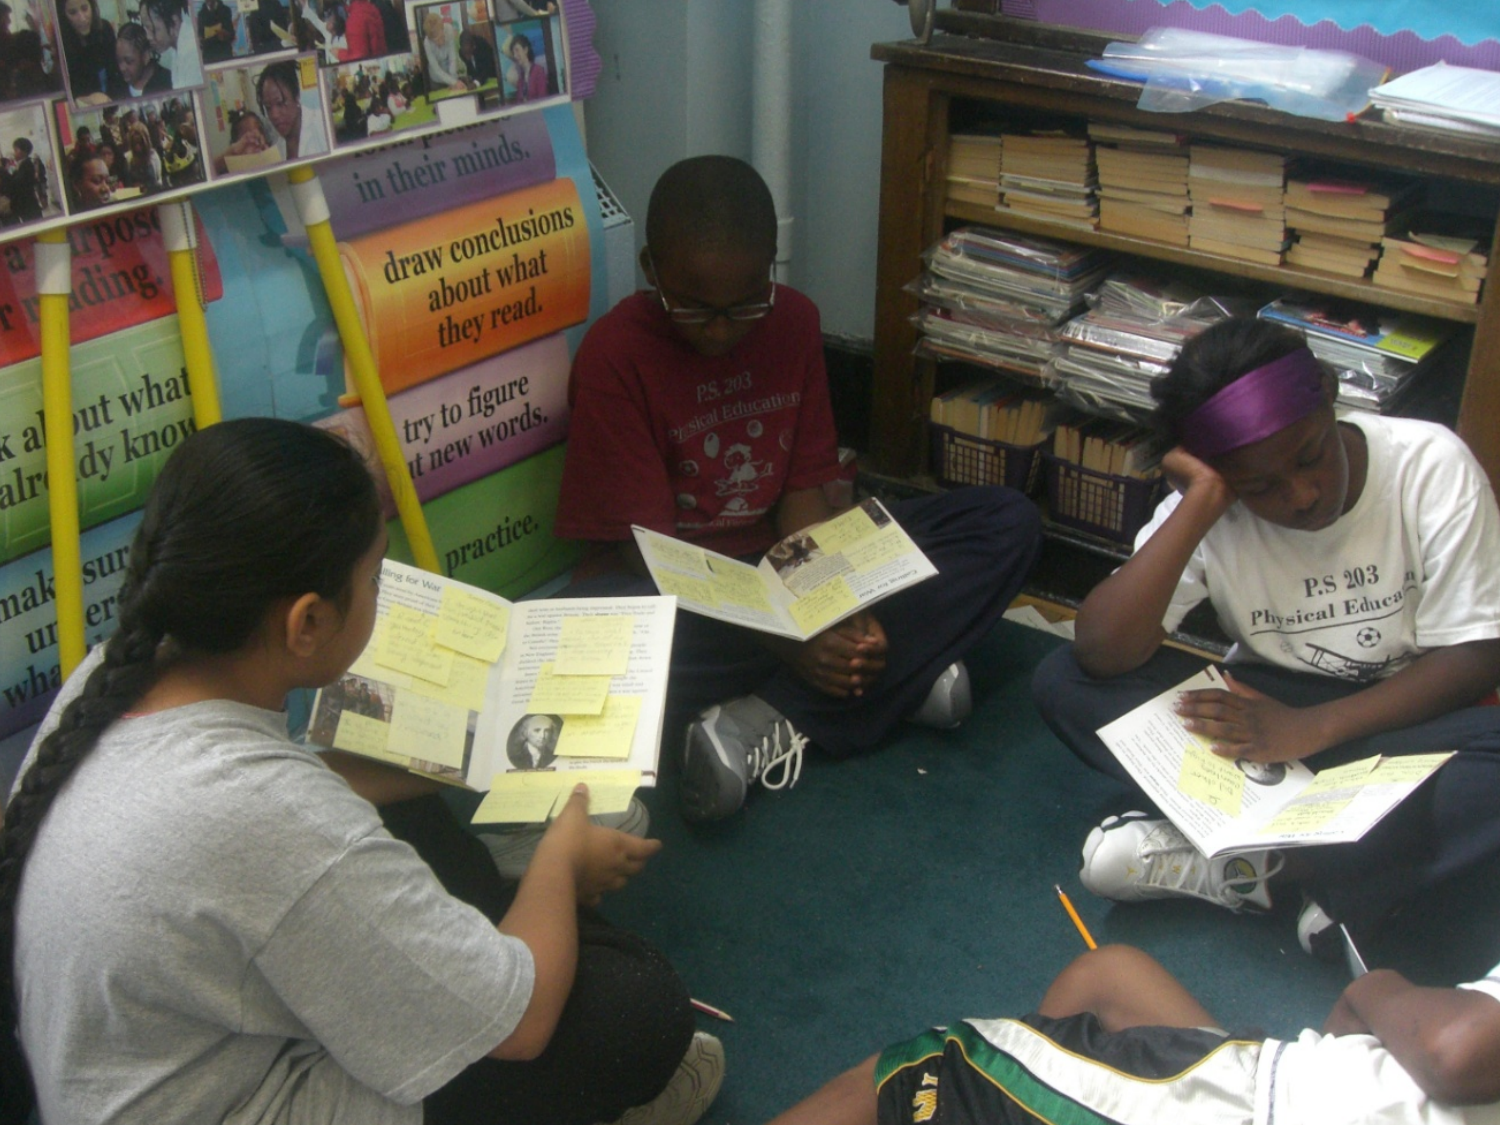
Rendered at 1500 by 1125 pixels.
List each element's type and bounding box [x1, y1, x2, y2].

list [0, 0, 1500, 1125]
